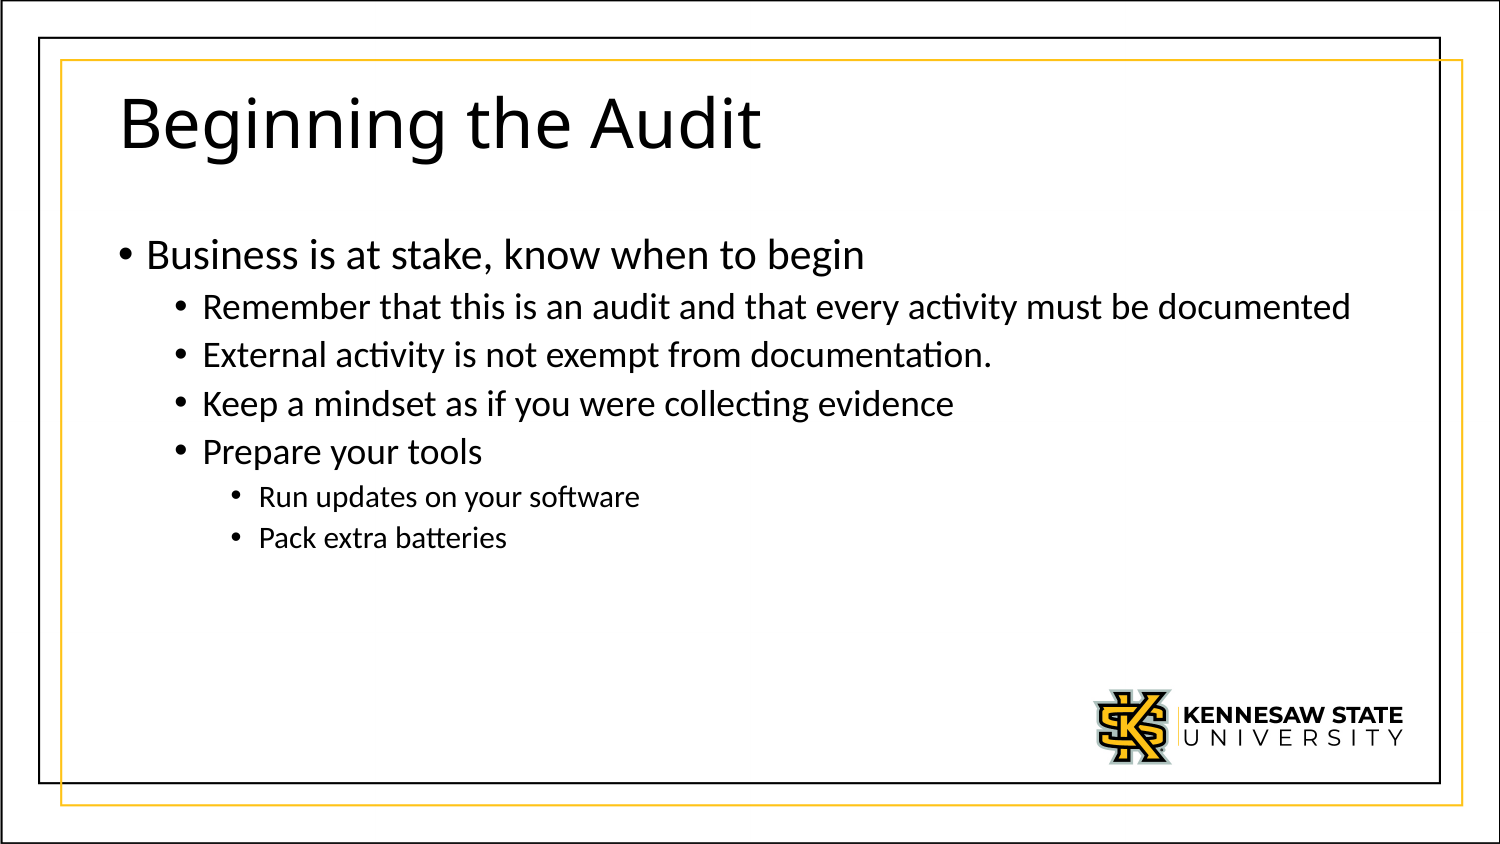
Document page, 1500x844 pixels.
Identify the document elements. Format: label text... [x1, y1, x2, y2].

picture [0, 0, 1500, 844]
list Business is at stake, know when to begin Remember that this is an audit and that every activity must be documented External activity is not exempt from documentation. Keep a mindset as if you were collecting evidence Prepare your tools Run updates on your software Pack extra batteries [103, 224, 1397, 760]
title Beginning the Audit [103, 44, 1397, 208]
